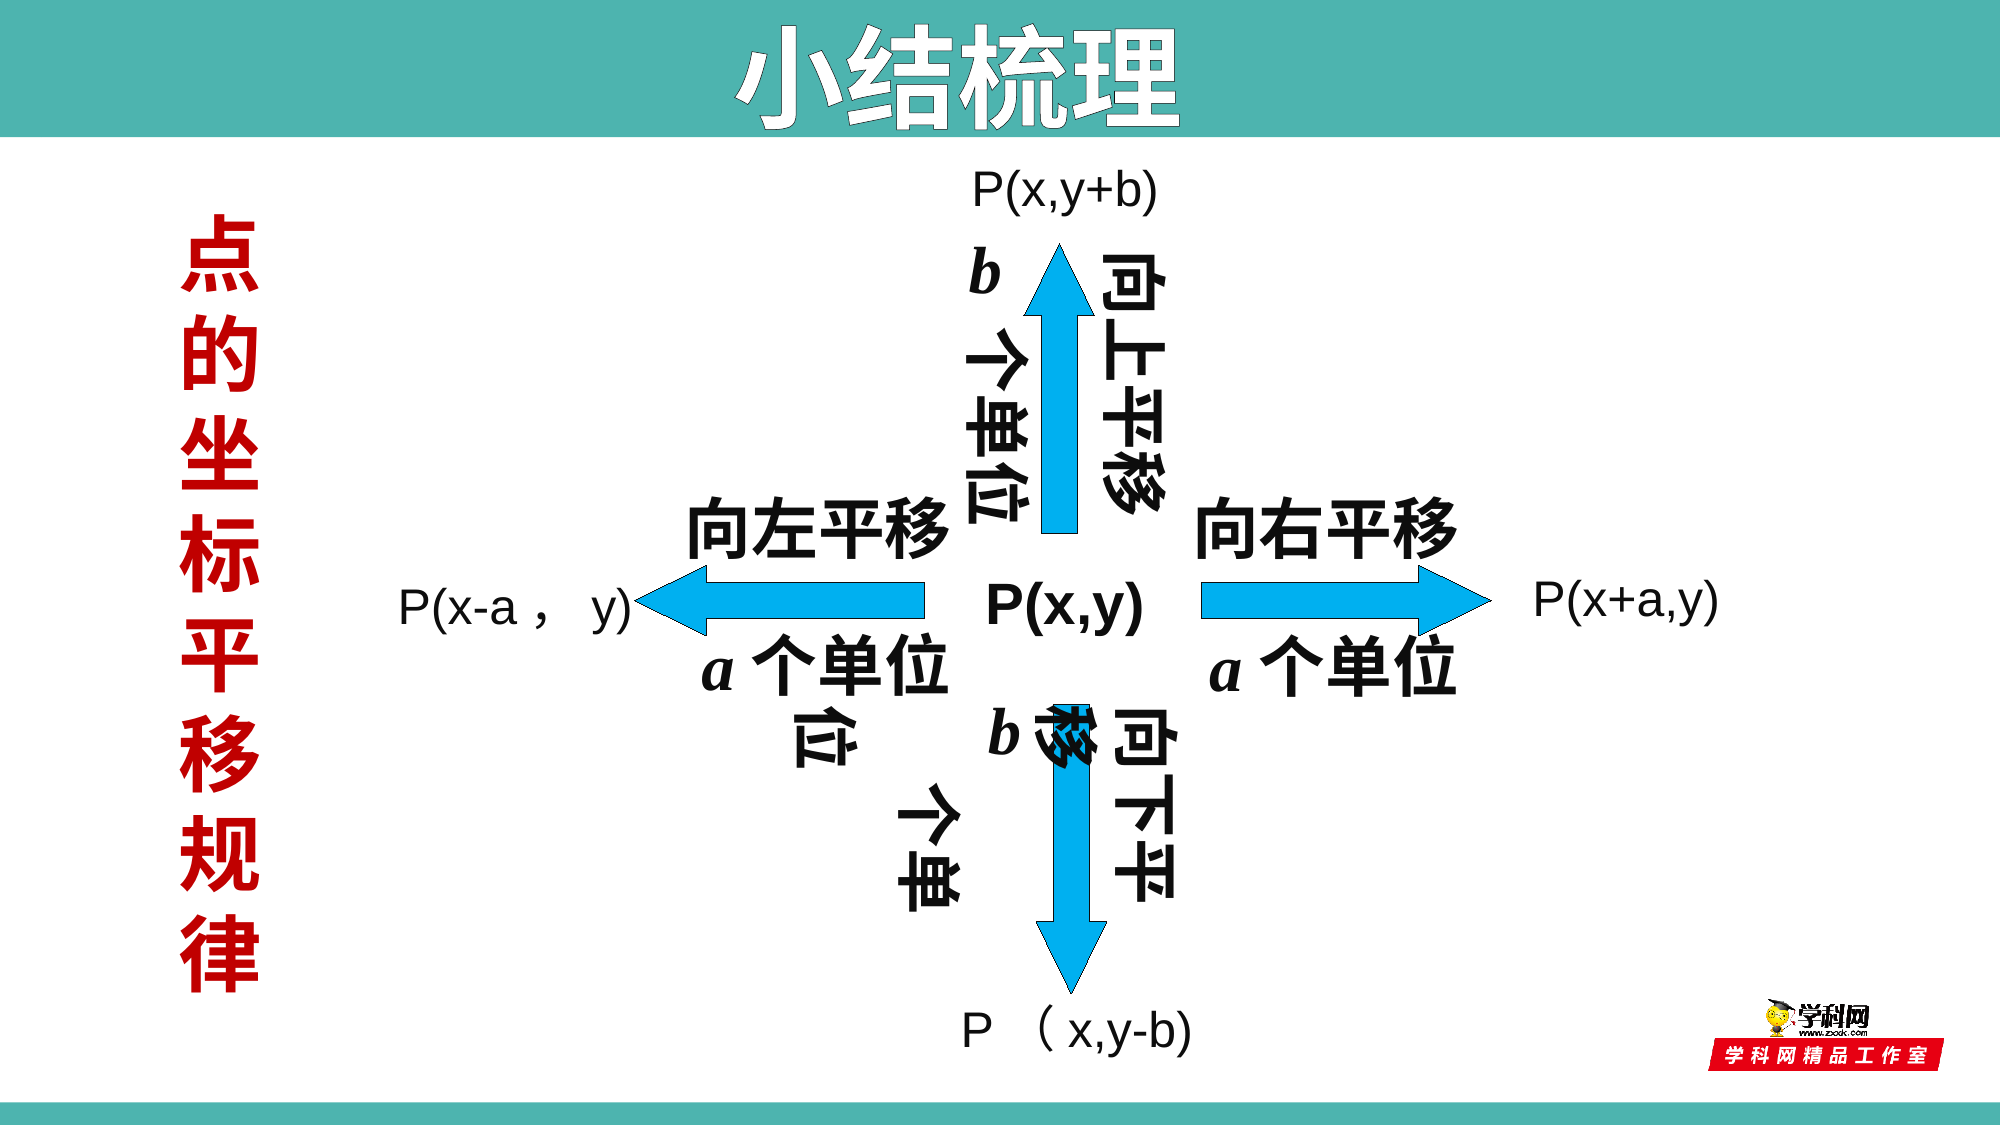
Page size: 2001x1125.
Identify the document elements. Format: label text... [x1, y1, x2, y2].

text_box P(x-a，y) [383, 567, 648, 643]
text_box P(x,y+b) [956, 148, 1174, 218]
picture [1766, 999, 1869, 1037]
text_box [926, 219, 1184, 567]
text_box P（x,y-b) [945, 989, 1208, 1065]
text_box [977, 575, 1177, 678]
text_box P(x,y) [971, 575, 1160, 645]
picture [1708, 1038, 1944, 1071]
text_box 点的坐标平移规律 [163, 194, 267, 1010]
text_box 小结梳理 [717, 0, 1197, 150]
text_box [648, 583, 669, 618]
text_box [1199, 635, 1705, 723]
text_box 向左平移 a个单位 [669, 479, 977, 712]
text_box [385, 175, 956, 593]
text_box P(x+a,y) [1517, 559, 1736, 635]
text_box [839, 712, 933, 723]
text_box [938, 680, 1196, 986]
text_box [385, 608, 828, 723]
text_box [1174, 175, 1705, 559]
text_box 向右平移 a个单位 [1177, 479, 1544, 712]
